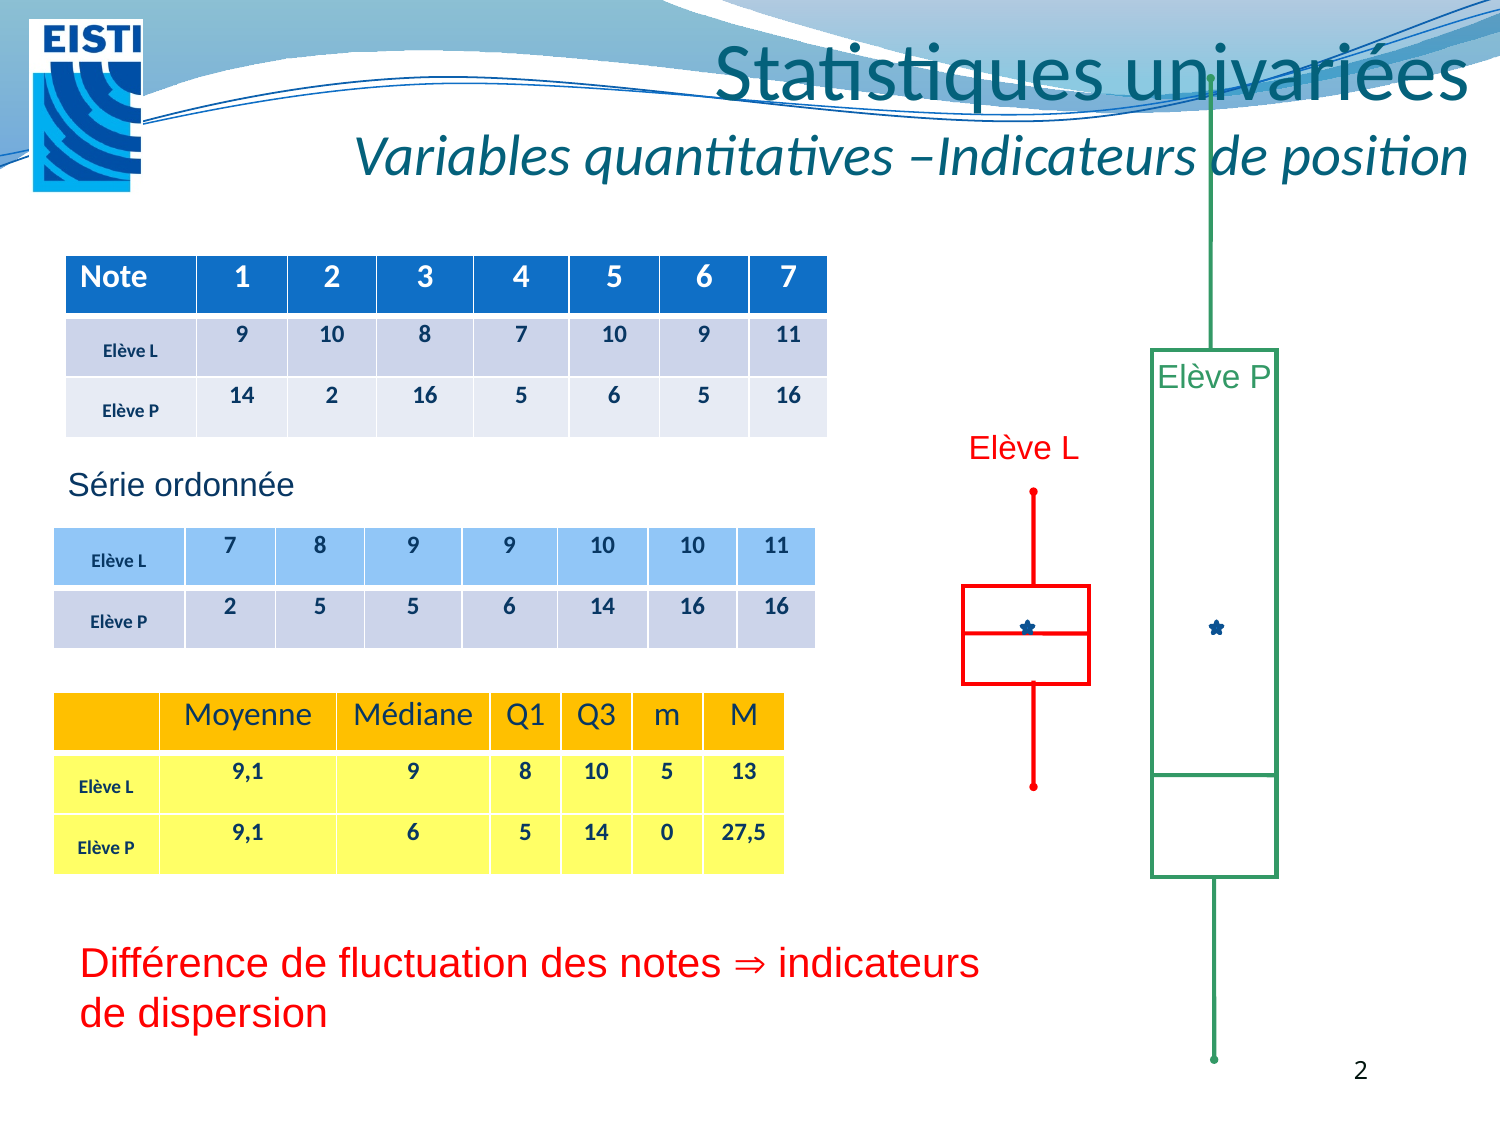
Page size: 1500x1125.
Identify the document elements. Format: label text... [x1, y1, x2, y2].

text_box [962, 586, 1090, 633]
table_cell 7 [474, 319, 568, 376]
text_box [1151, 776, 1277, 877]
text_box 2 [1339, 1047, 1402, 1092]
table_cell 9,1 [160, 756, 336, 813]
table_header 1 [197, 256, 287, 313]
table_cell 16 [649, 591, 736, 648]
table_cell 6 [570, 378, 659, 437]
table_cell Elève L [66, 319, 196, 376]
table_cell 8 [491, 756, 560, 813]
table_cell 11 [750, 319, 827, 376]
table_cell 6 [337, 815, 489, 874]
table_cell Elève P [66, 378, 196, 437]
table_cell 14 [562, 815, 631, 874]
table_cell 9,1 [160, 815, 336, 874]
table_cell 27,5 [704, 815, 784, 874]
table_header Médiane [337, 693, 489, 750]
table_header 10 [649, 528, 736, 585]
table_header m [633, 693, 702, 750]
table_header 2 [288, 256, 376, 313]
text_box [1029, 680, 1038, 792]
table_header 4 [474, 256, 568, 313]
table_cell 6 [463, 591, 557, 648]
table_cell 16 [738, 591, 815, 648]
table_cell 5 [365, 591, 461, 648]
table_cell 5 [660, 378, 748, 437]
table_header 11 [738, 528, 815, 585]
table_cell 9 [197, 319, 287, 376]
table_header Elève L [54, 528, 184, 585]
table_cell 0 [633, 815, 702, 874]
text_box [1019, 619, 1036, 635]
table_cell 10 [288, 319, 376, 376]
table_cell 2 [288, 378, 376, 437]
table_cell 5 [491, 815, 560, 874]
table_cell 13 [704, 756, 784, 813]
table_cell 9 [660, 319, 748, 376]
table_header 6 [660, 256, 748, 313]
table_cell 5 [633, 756, 702, 813]
table_cell 10 [562, 756, 631, 813]
table_cell 5 [276, 591, 364, 648]
table_cell 16 [377, 378, 473, 437]
text_box [962, 634, 1090, 685]
text_box Différence de fluctuation des notes  indicateurs de dispersion [64, 928, 1046, 1044]
text_box [1208, 619, 1225, 635]
table_header [54, 693, 159, 750]
table_cell 2 [186, 591, 275, 648]
table_cell Elève P [54, 815, 159, 874]
table_cell 14 [558, 591, 647, 648]
picture [29, 19, 143, 195]
table_header Note [66, 256, 196, 313]
table_header Moyenne [160, 693, 336, 750]
table_header Q1 [491, 693, 560, 750]
table_header 9 [463, 528, 557, 585]
table_header 5 [570, 256, 659, 313]
table_header 10 [558, 528, 647, 585]
table_header 3 [377, 256, 473, 313]
table_cell 8 [377, 319, 473, 376]
table_header 8 [276, 528, 364, 585]
table_cell Elève L [54, 756, 159, 813]
table_header 7 [186, 528, 275, 585]
table_cell 9 [337, 756, 489, 813]
table_cell 5 [474, 378, 568, 437]
text_box Série ordonnée [53, 456, 366, 511]
text_box [1029, 487, 1038, 587]
table_header 7 [750, 256, 827, 313]
title Statistiques univariées Variables quantitatives –Indicateurs de position [229, 0, 1471, 188]
table_header 9 [365, 528, 461, 585]
table_cell 16 [750, 378, 827, 437]
table_cell Elève P [54, 591, 184, 648]
text_box Elève P [1139, 349, 1284, 405]
table_header M [704, 693, 784, 750]
text_box Elève L [962, 420, 1107, 476]
table_cell 10 [570, 319, 659, 376]
table_cell 14 [197, 378, 287, 437]
text_box [1151, 405, 1277, 775]
table_header Q3 [562, 693, 631, 750]
text_box [1210, 876, 1219, 1064]
